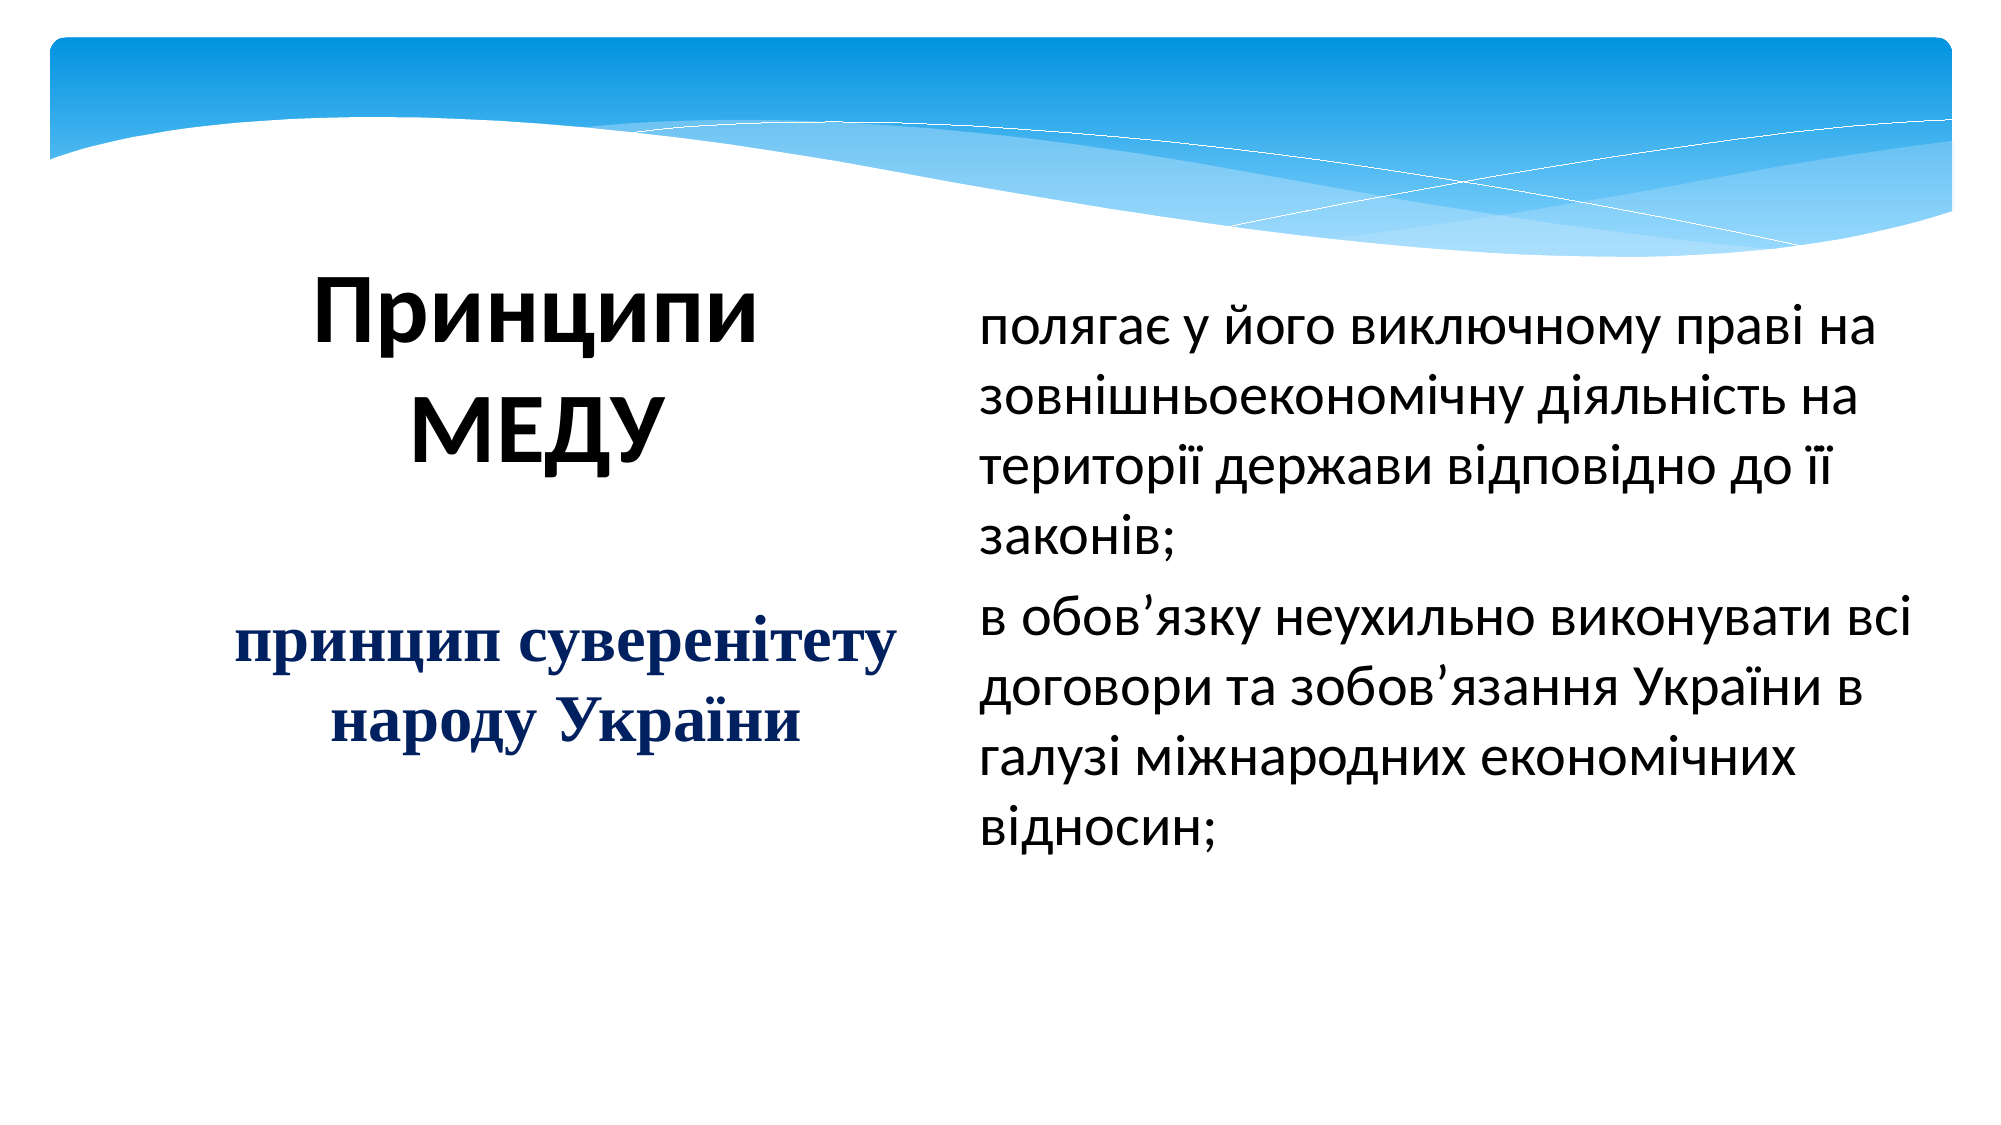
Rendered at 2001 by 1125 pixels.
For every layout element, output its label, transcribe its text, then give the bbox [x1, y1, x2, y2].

list полягає у його виключному праві на зовнішньоекономічну діяльність на території держави відповідно до її законів; в обов’язку неухильно виконувати всі договори та зобов’язання України в галузі міжнародних економічних відносин; [919, 299, 1943, 925]
title Принципи МЕДУ [170, 284, 904, 490]
list принцип суверенітету народу України [200, 587, 919, 900]
